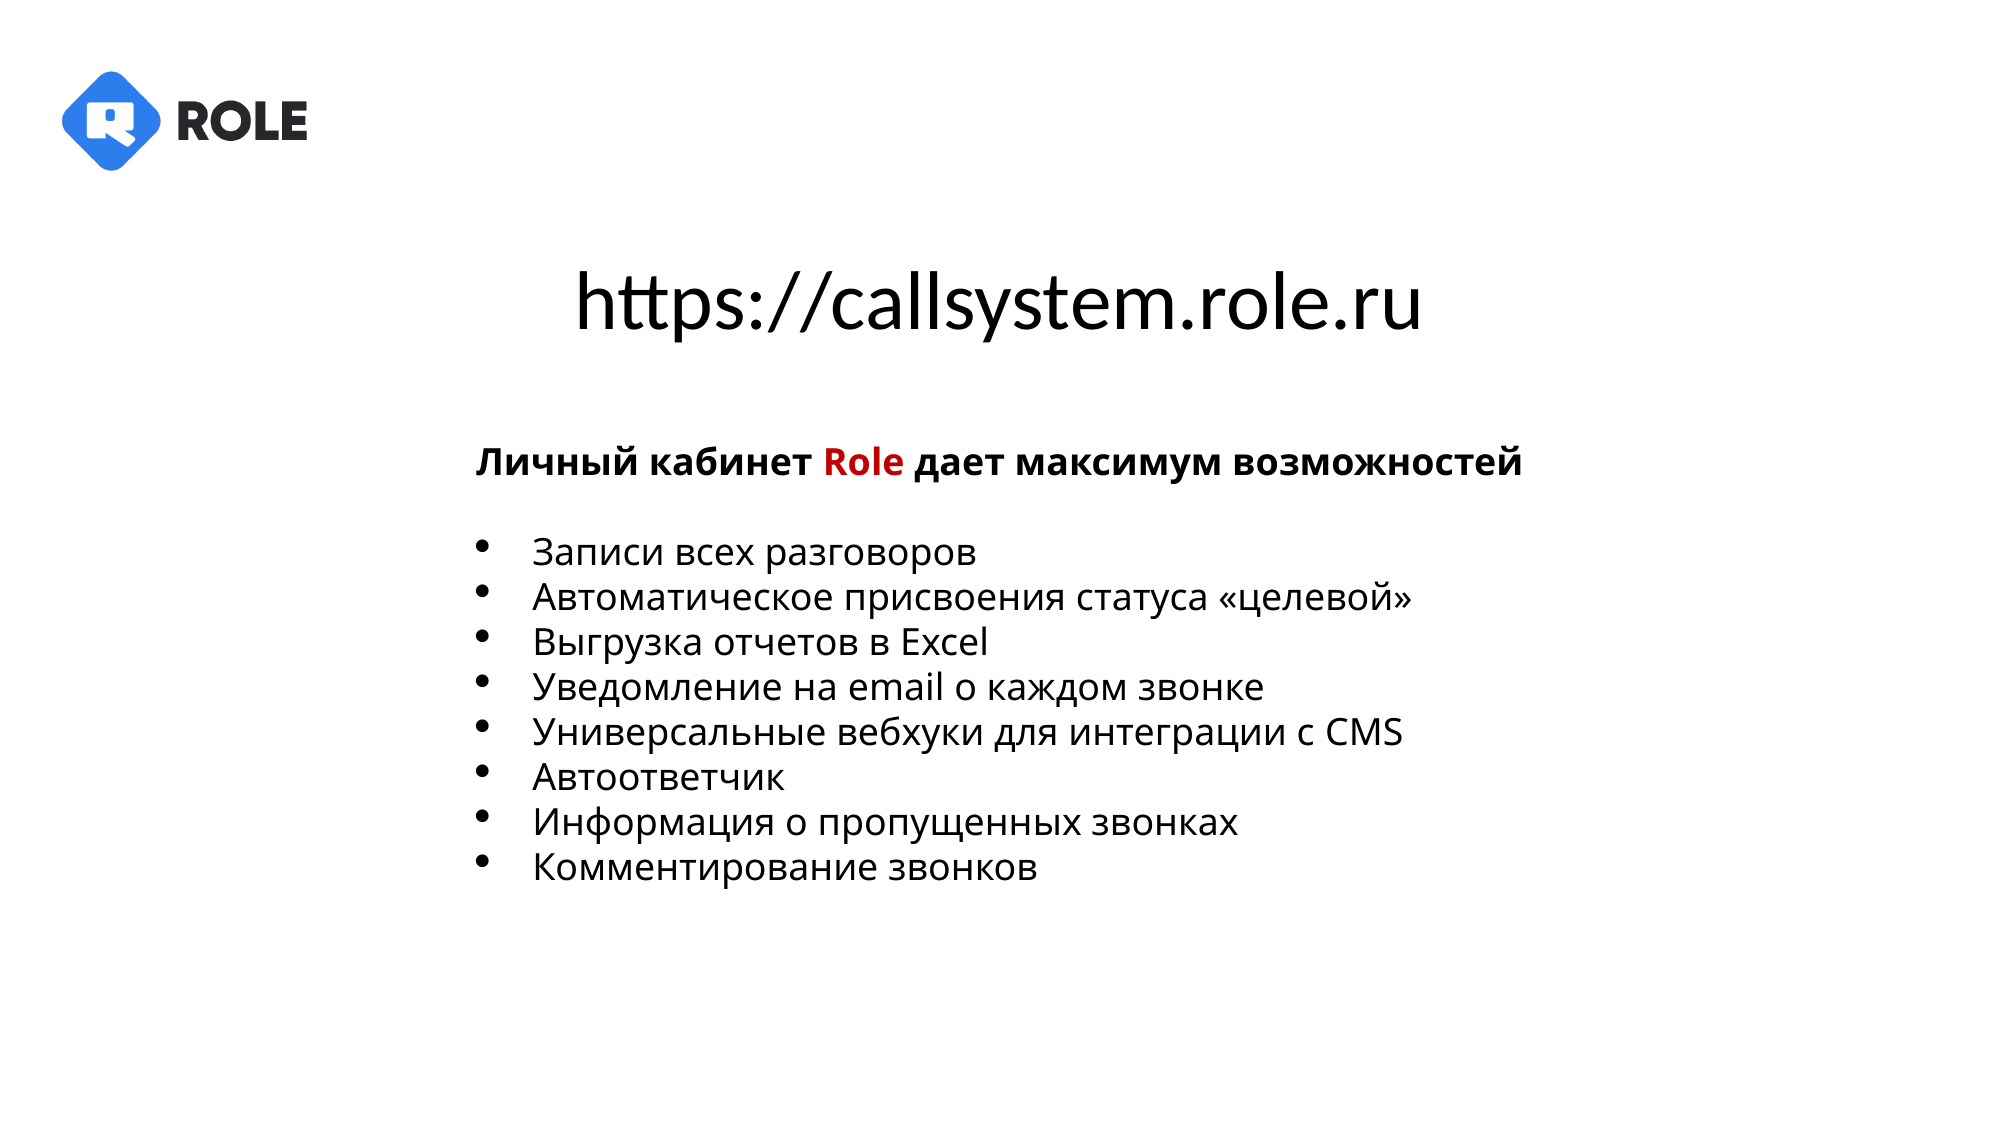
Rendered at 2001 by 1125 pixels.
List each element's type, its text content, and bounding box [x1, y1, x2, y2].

picture [61, 58, 307, 184]
text_box Личный кабинет Role дает максимум возможностей Записи всех разговоров Автоматическое присвоения статуса «целевой» Выгрузка отчетов в Excel Уведомление на email о каждом звонке Универсальные вебхуки для интеграции с CMS Автоответчик Информация о пропущенных звонках Комментирование звонков [461, 430, 1539, 941]
text_box https://callsystem.role.ru [559, 238, 1441, 354]
